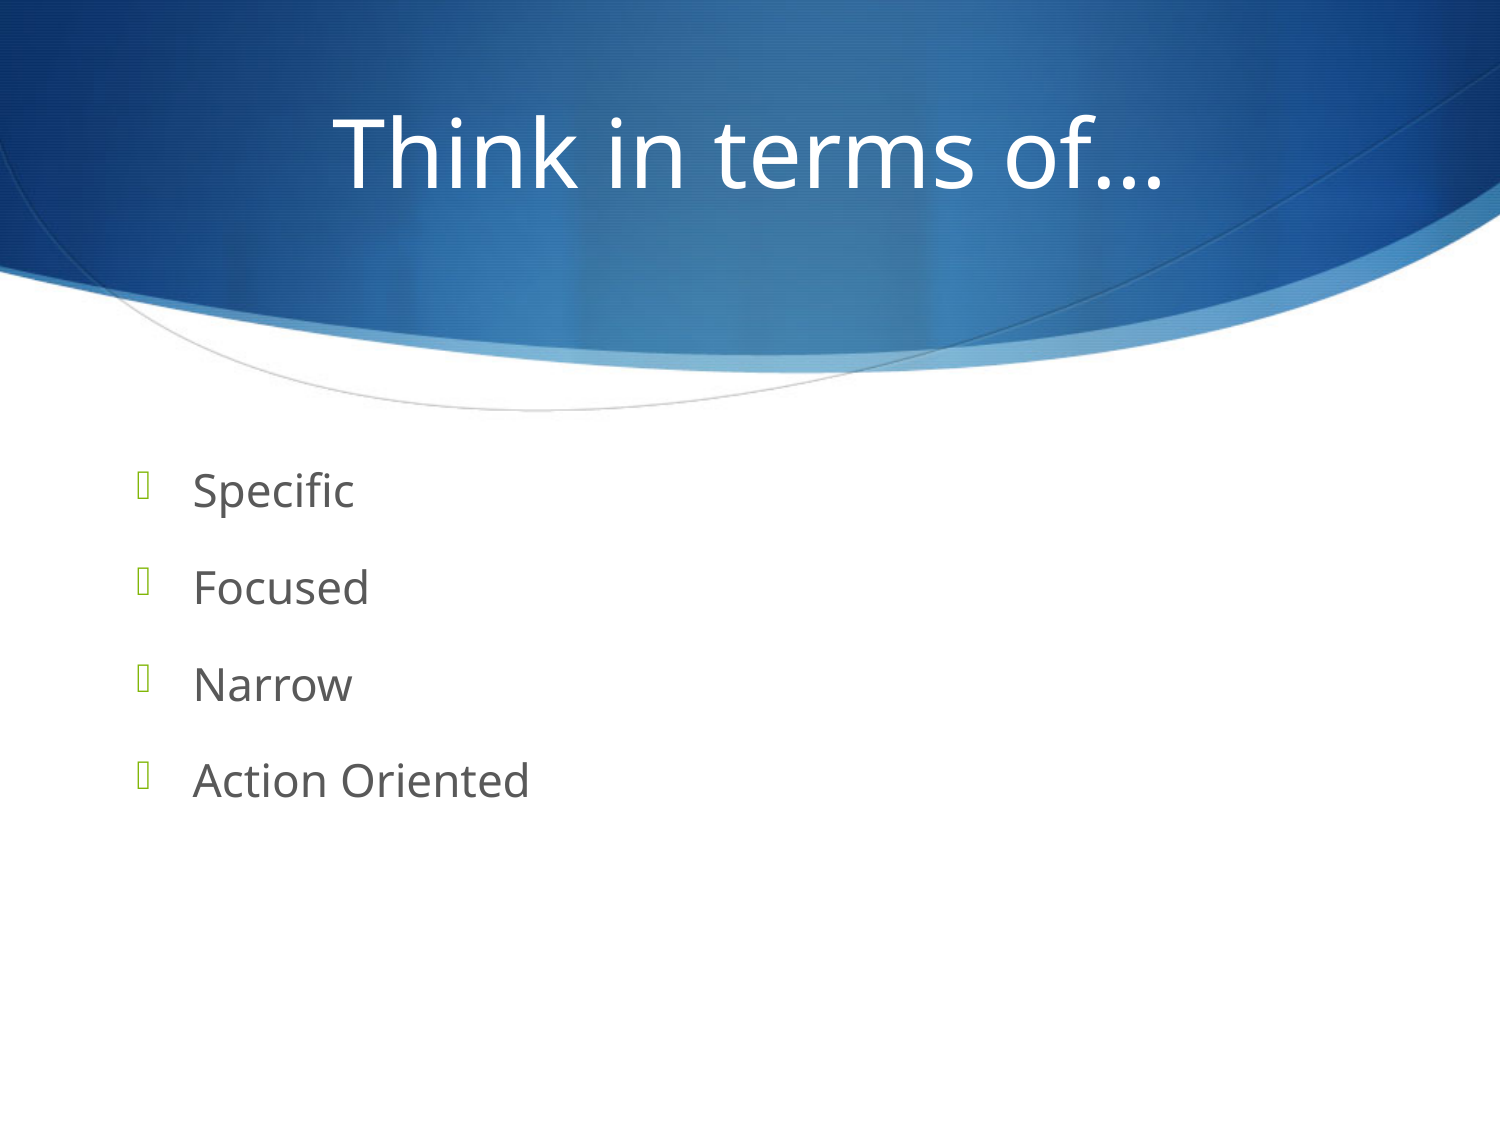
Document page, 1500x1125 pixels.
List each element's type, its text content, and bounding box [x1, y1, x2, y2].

list Specific Focused Narrow Action Oriented [121, 454, 1379, 843]
title Think in terms of… [74, 56, 1426, 245]
picture [0, 0, 1500, 1125]
